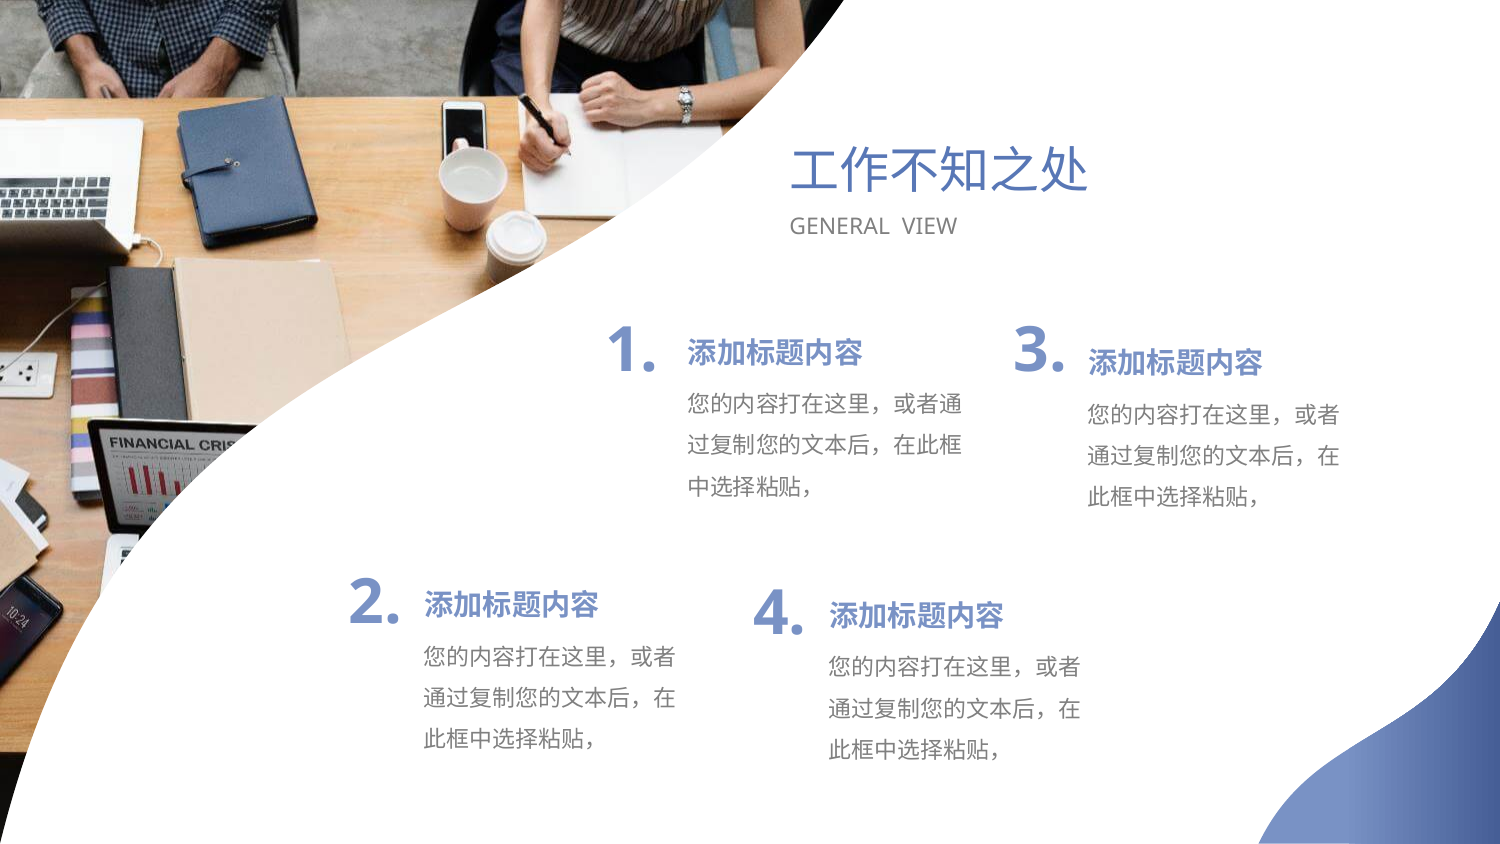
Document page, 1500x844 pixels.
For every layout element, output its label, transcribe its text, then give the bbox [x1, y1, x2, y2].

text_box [774, 131, 1164, 247]
picture [0, 0, 844, 844]
text_box 您的内容打在这里，或者通过复制您的文本后，在此框中选择粘贴， [844, 631, 1118, 771]
text_box 您的内容打在这里，或者通过复制您的文本后，在此框中选择粘贴， [844, 368, 996, 507]
text_box 3. [998, 301, 1082, 391]
text_box 您的内容打在这里，或者通过复制您的文本后，在此框中选择粘贴， [1072, 379, 1377, 518]
text_box 添加标题内容 [1073, 336, 1279, 379]
text_box [1257, 601, 1500, 844]
text_box 添加标题内容 [844, 326, 879, 368]
text_box 添加标题内容 [844, 589, 1020, 631]
